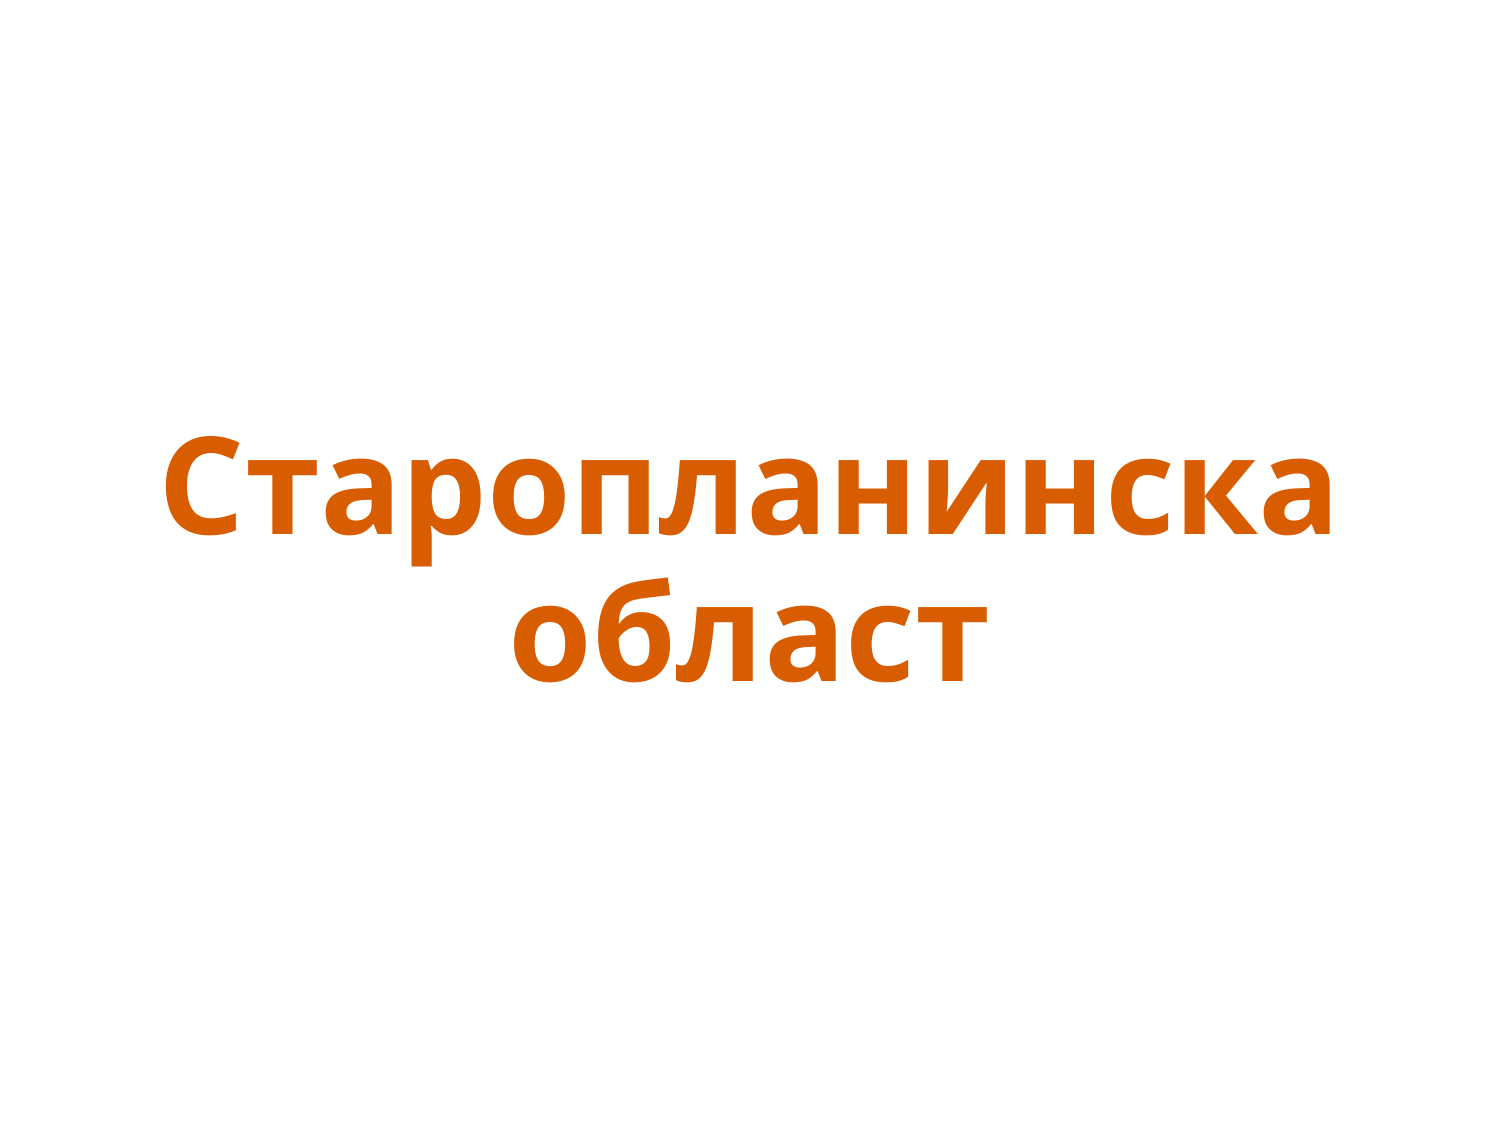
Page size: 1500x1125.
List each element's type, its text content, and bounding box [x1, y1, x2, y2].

subtitle [187, 590, 1313, 863]
title Старопланинска област [0, 407, 1500, 718]
